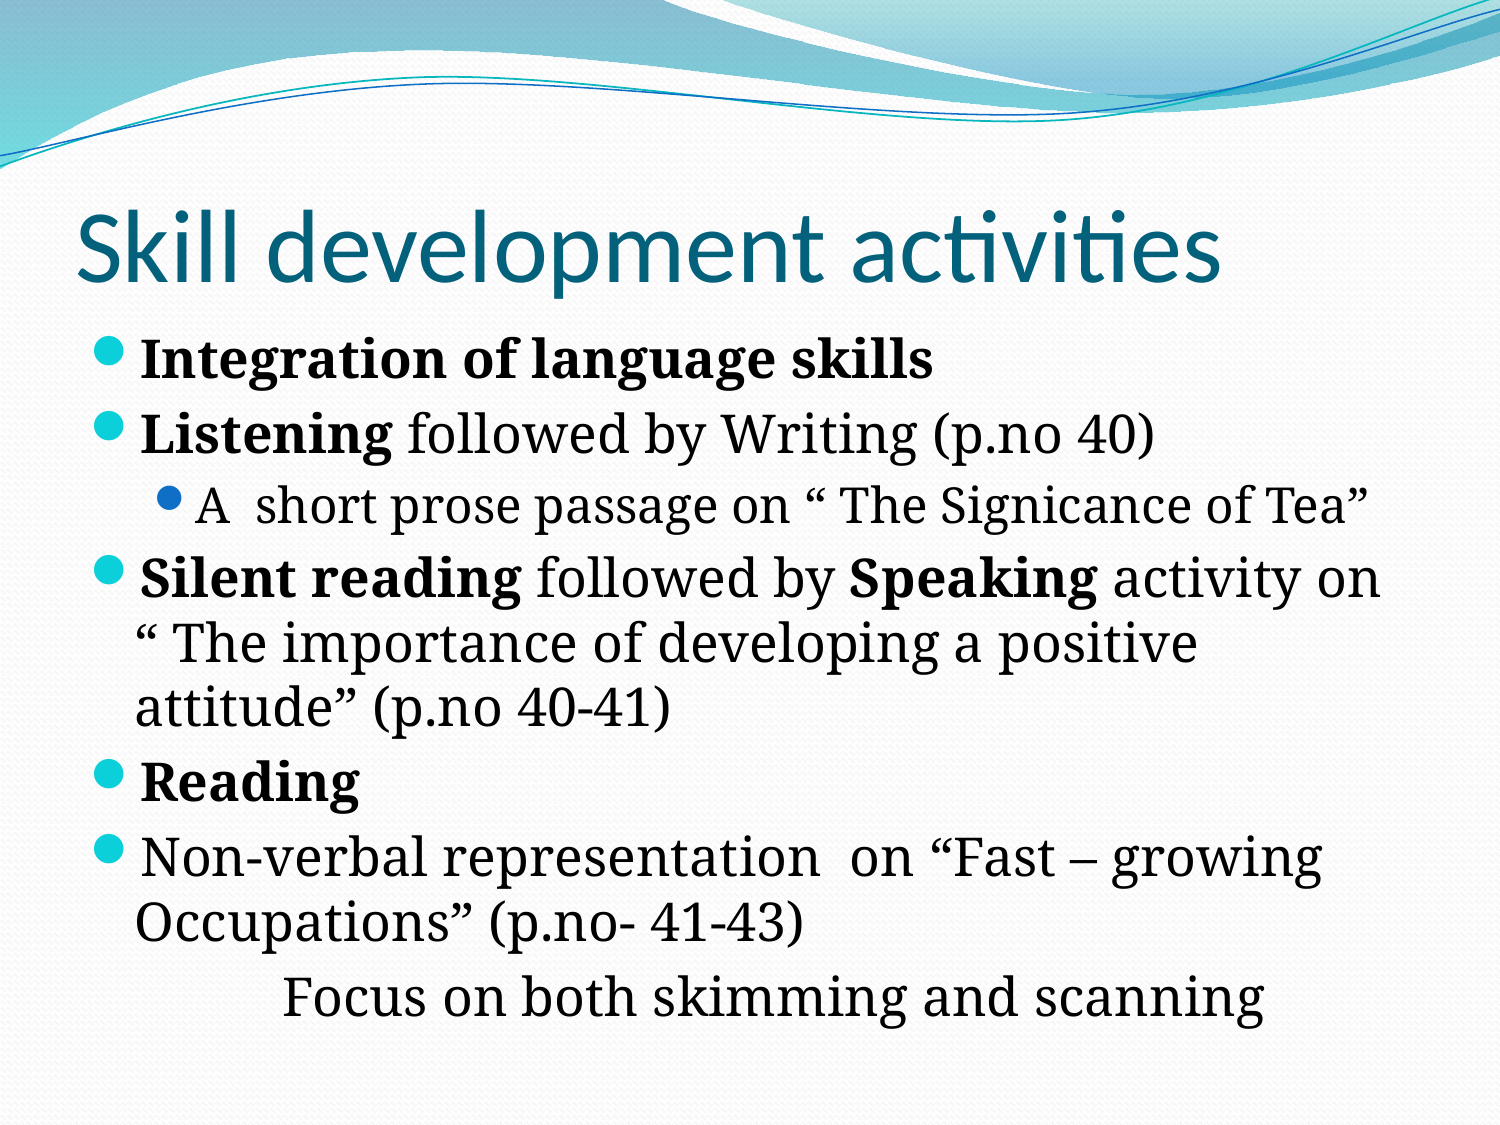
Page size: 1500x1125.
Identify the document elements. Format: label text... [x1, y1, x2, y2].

title Skill development activities [75, 115, 1425, 303]
list Integration of language skills Listening followed by Writing (p.no 40) A short prose passage on “ The Signicance of Tea” Silent reading followed by Speaking activity on “ The importance of developing a positive attitude” (p.no 40-41) Reading Non-verbal representation on “Fast – growing Occupations” (p.no- 41-43) Focus on both skimming and scanning [75, 317, 1425, 1038]
